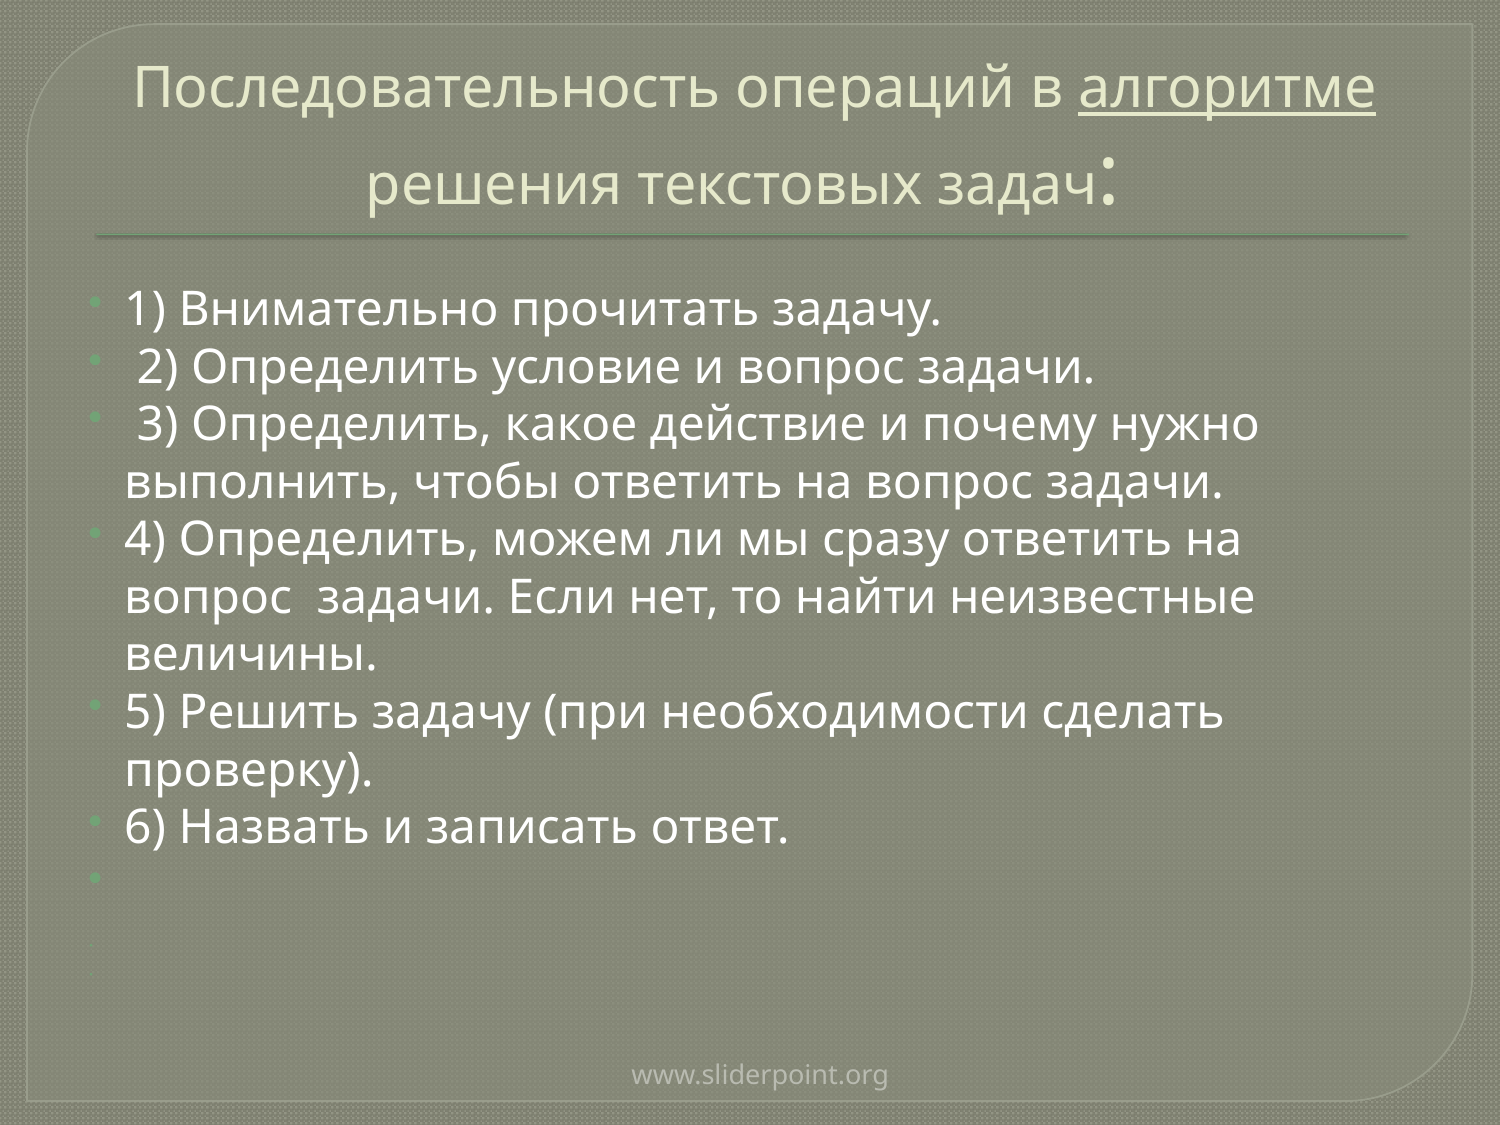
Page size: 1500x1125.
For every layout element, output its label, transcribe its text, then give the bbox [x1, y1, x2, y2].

list 1) Внимательно прочитать задачу. 2) Определить условие и вопрос задачи. 3) Определить, какое действие и почему нужно выполнить, чтобы ответить на вопрос задачи. 4) Определить, можем ли мы сразу ответить на вопрос задачи. Если нет, то найти неизвестные величины. 5) Решить задачу (при необходимости сделать проверку). 6) Назвать и записать ответ. [75, 270, 1425, 1013]
title Последовательность операций в алгоритме решения текстовых задач: [75, 41, 1425, 230]
footer www.sliderpoint.org [212, 1050, 904, 1095]
